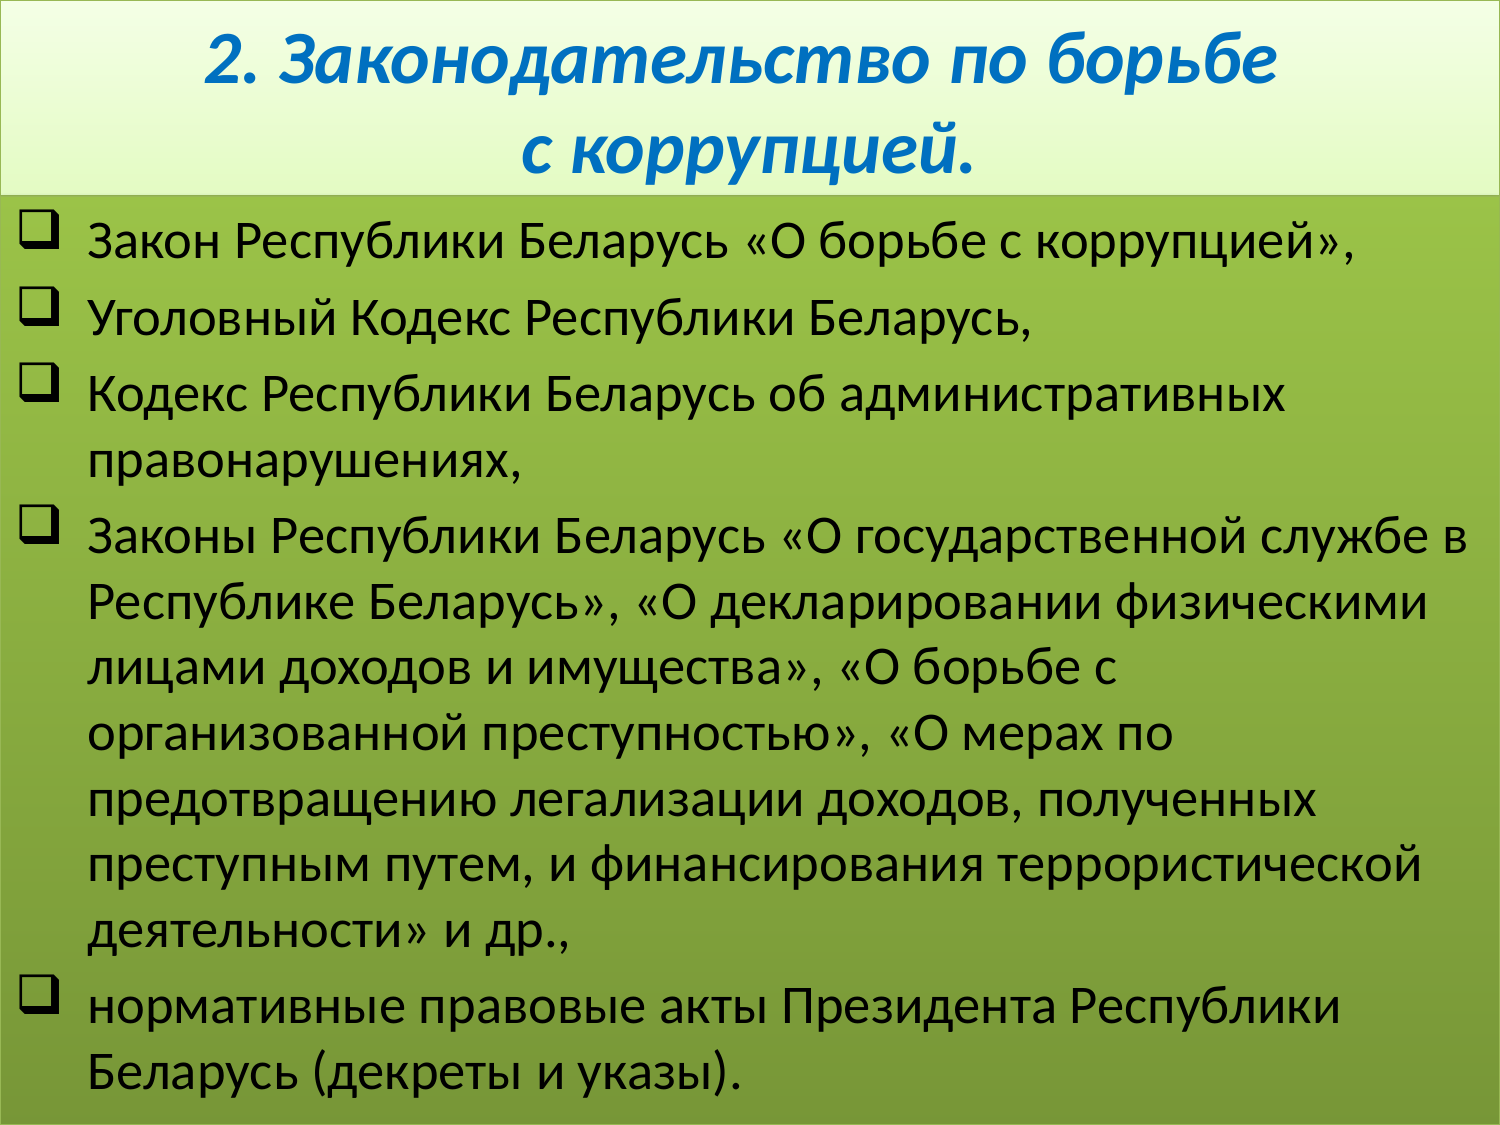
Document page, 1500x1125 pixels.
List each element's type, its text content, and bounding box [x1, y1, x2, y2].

title 2. Законодательство по борьбе с коррупцией. [0, 0, 1500, 196]
subtitle Закон Республики Беларусь «О борьбе с коррупцией», Уголовный Кодекс Республики Беларусь, Кодекс Республики Беларусь об административных правонарушениях, Законы Республики Беларусь «О государственной службе в Республике Беларусь», «О декларировании физическими лицами доходов и имущества», «О борьбе с организованной преступностью», «О мерах по предотвращению легализации доходов, полученных преступным путем, и финансирования террористической деятельности» и др., нормативные правовые акты Президента Республики Беларусь (декреты и указы). [0, 196, 1500, 1125]
